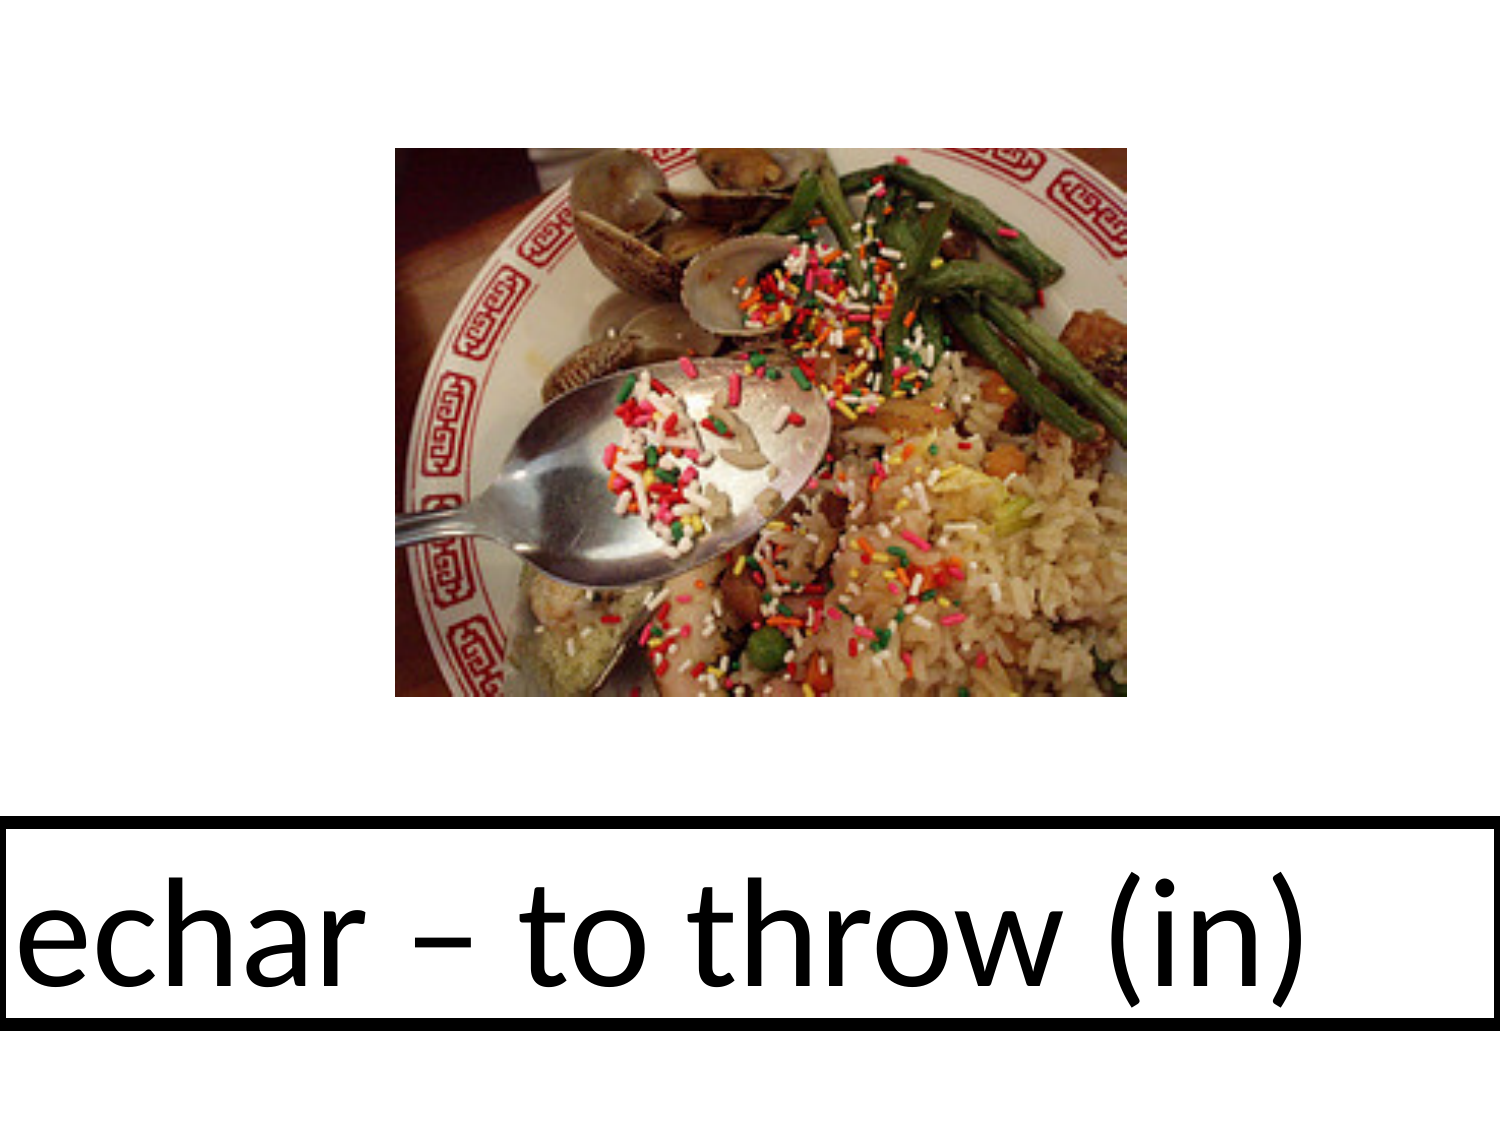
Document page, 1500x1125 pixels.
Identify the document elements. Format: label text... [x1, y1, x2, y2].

text_box echar – to throw (in) [0, 822, 1500, 1025]
picture [395, 148, 1127, 698]
